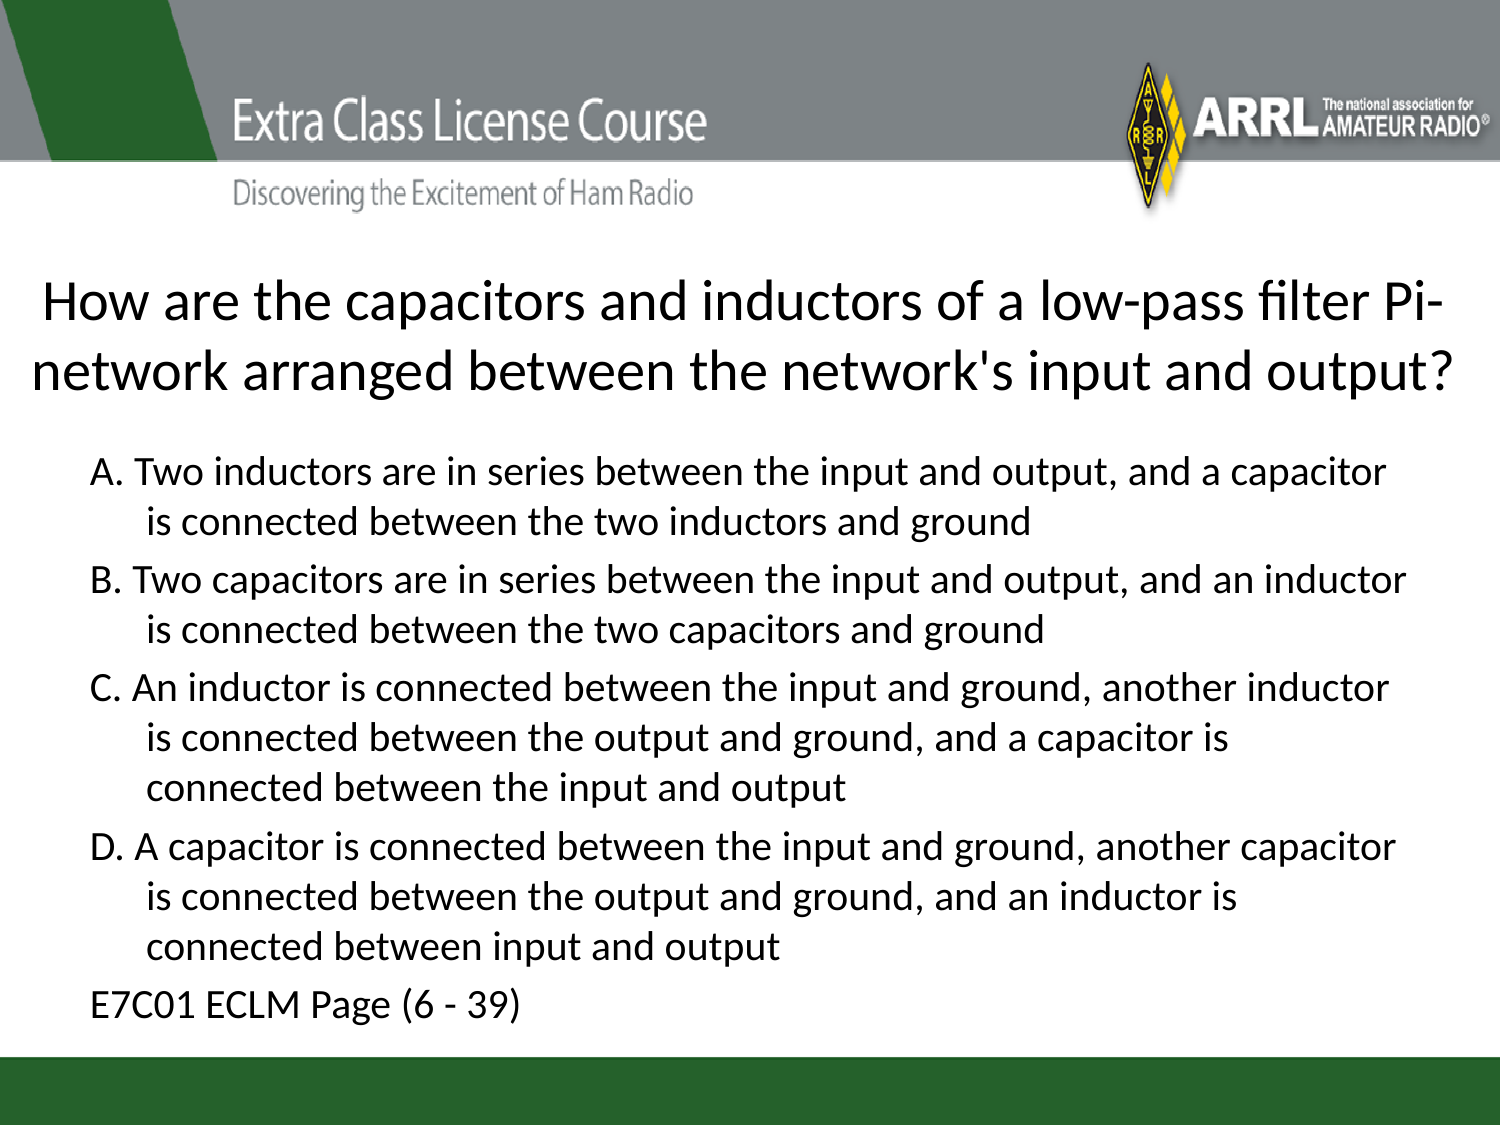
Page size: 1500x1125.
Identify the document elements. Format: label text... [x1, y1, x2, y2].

title How are the capacitors and inductors of a low-pass filter Pi-network arranged between the network's input and output? [12, 254, 1475, 435]
picture [0, 0, 1500, 1125]
list A. Two inductors are in series between the input and output, and a capacitor is connected between the two inductors and ground B. Two capacitors are in series between the input and output, and an inductor is connected between the two capacitors and ground C. An inductor is connected between the input and ground, another inductor is connected between the output and ground, and a capacitor is connected between the input and output D. A capacitor is connected between the input and ground, another capacitor is connected between the output and ground, and an inductor is connected between input and output E7C01 ECLM Page (6 - 39) [75, 436, 1425, 954]
